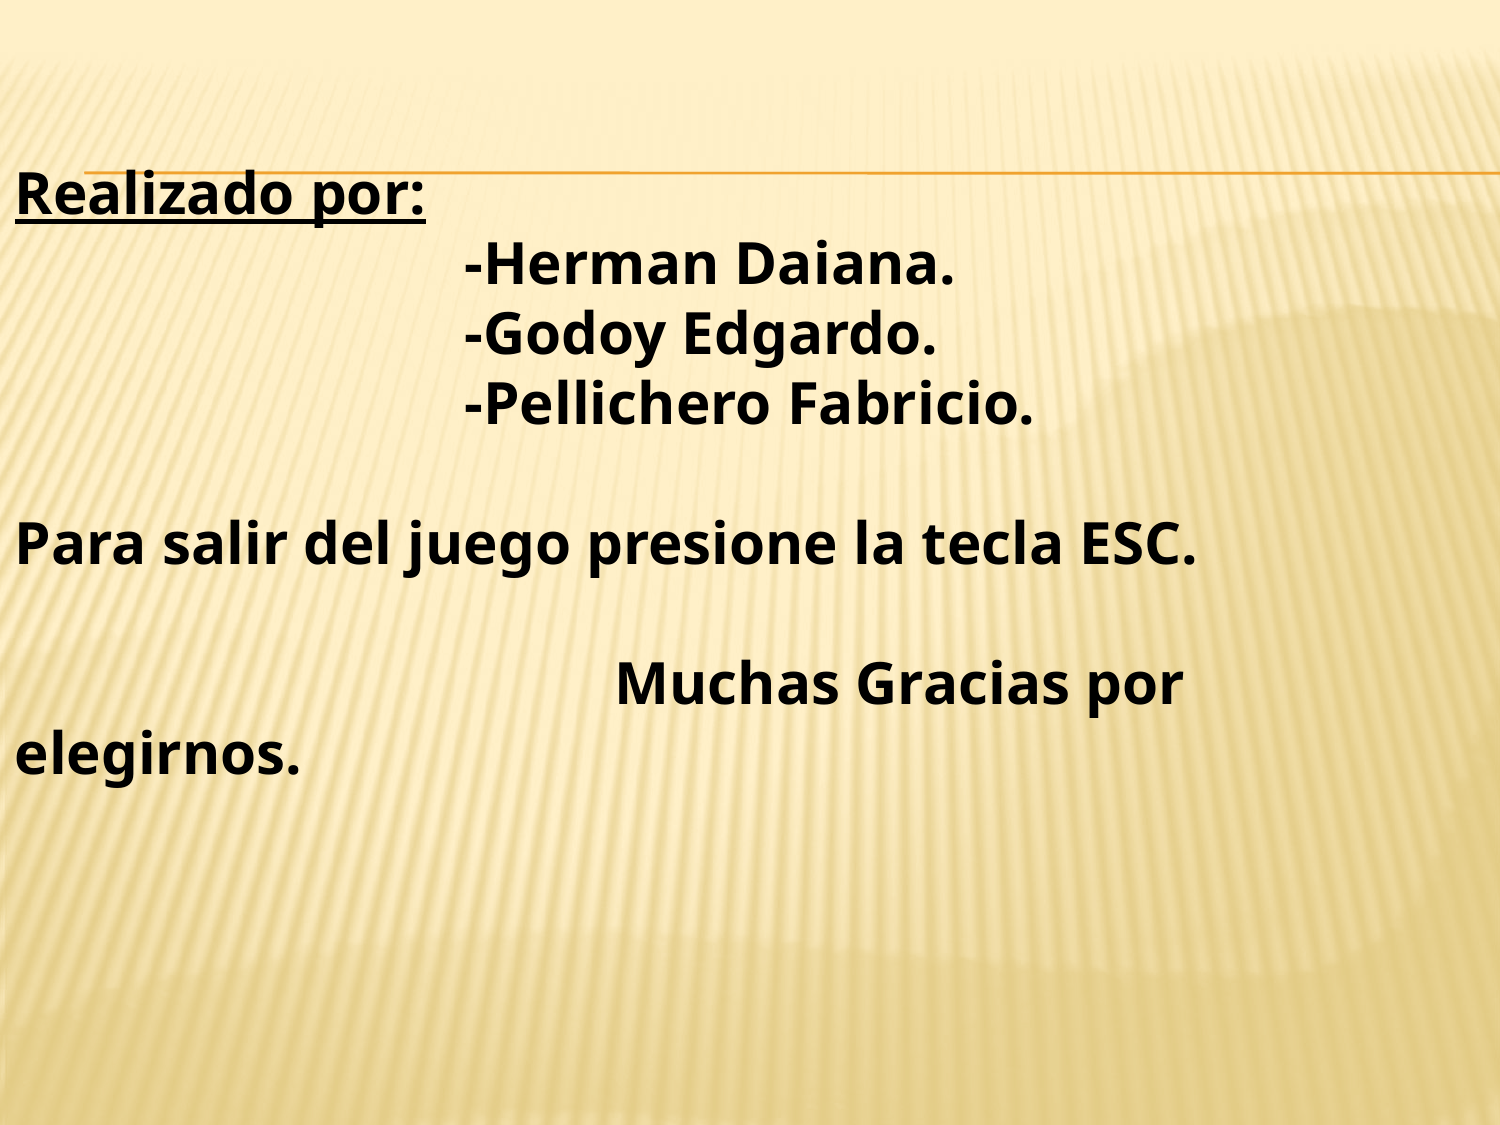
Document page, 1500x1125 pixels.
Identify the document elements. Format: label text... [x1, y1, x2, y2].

text_box Realizado por: -Herman Daiana. -Godoy Edgardo. -Pellichero Fabricio. Para salir del juego presione la tecla ESC. Muchas Gracias por elegirnos. [0, 149, 1500, 794]
